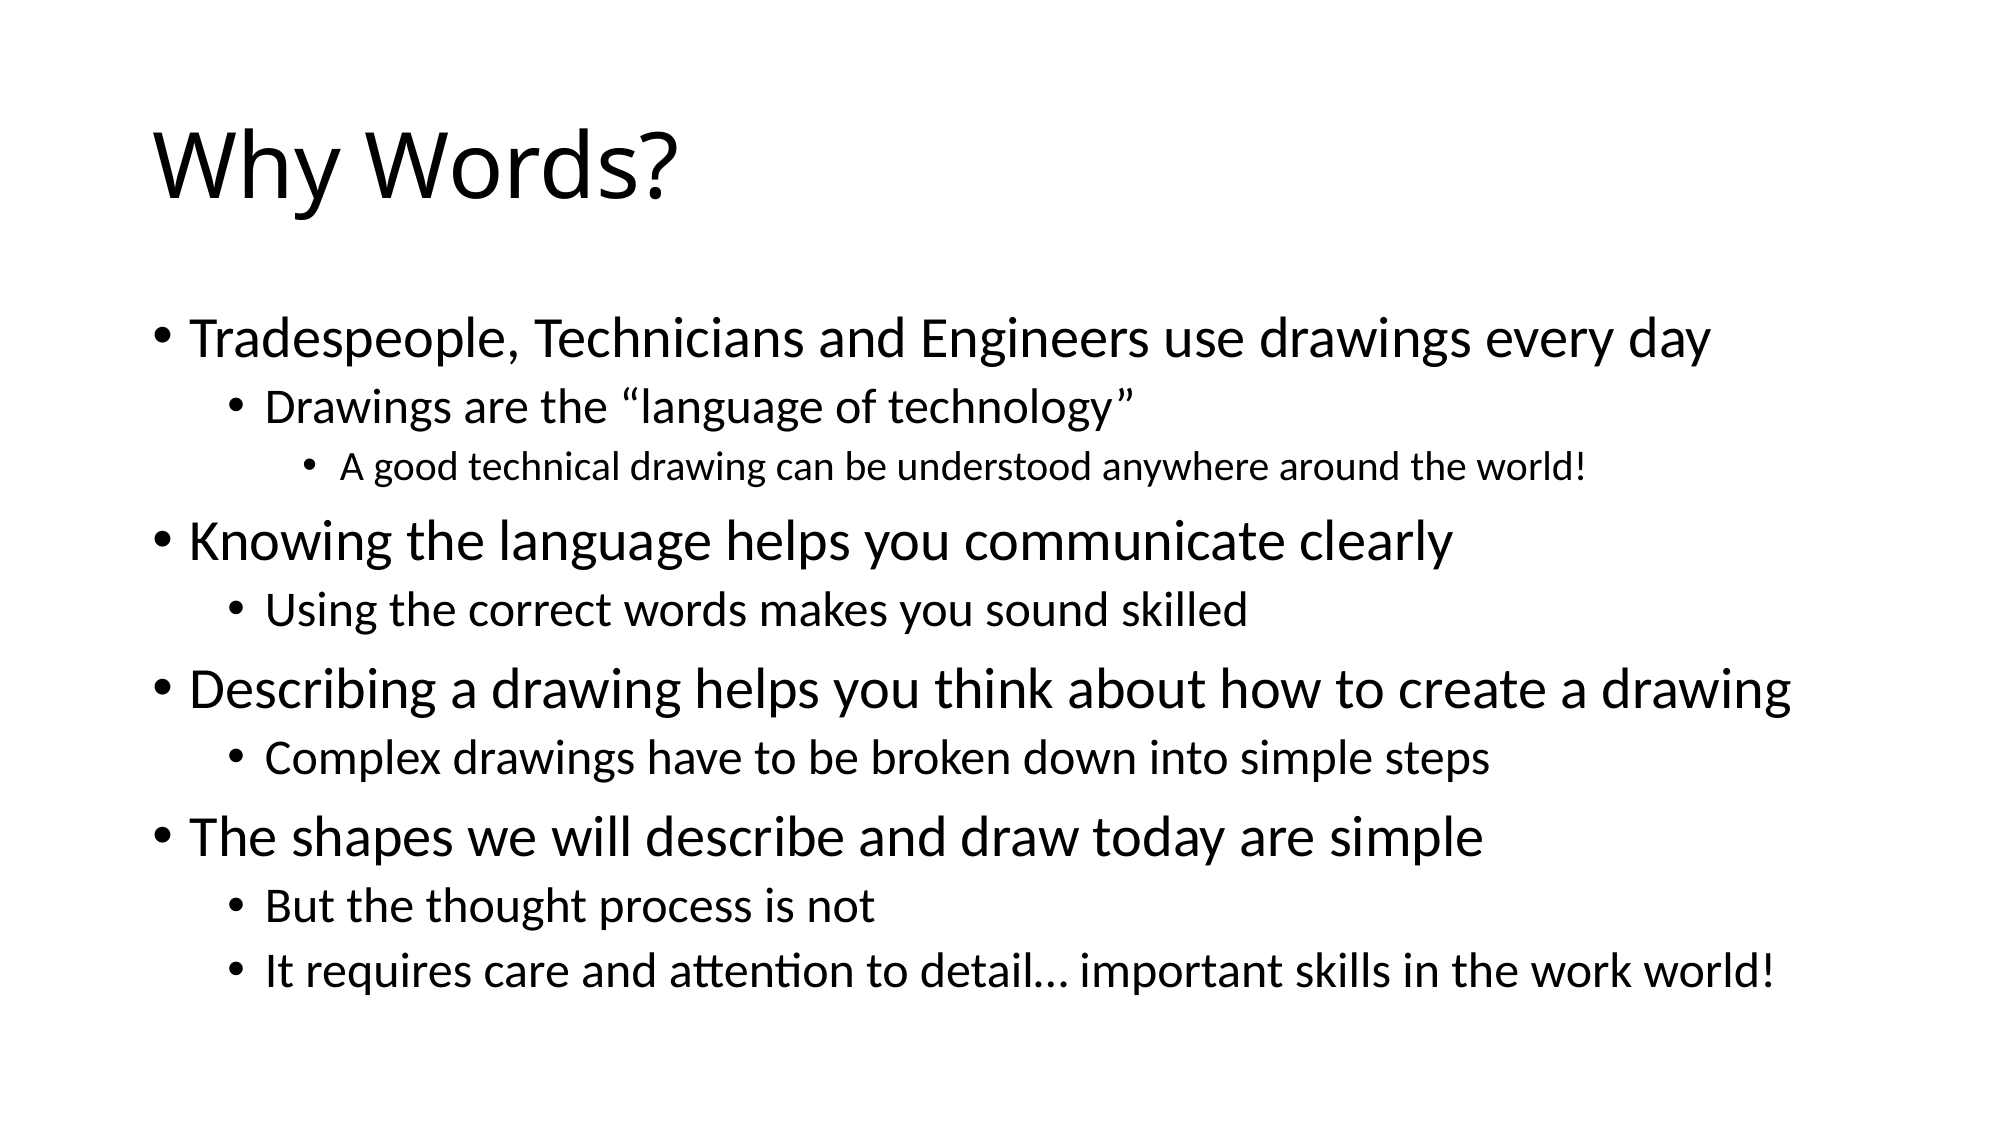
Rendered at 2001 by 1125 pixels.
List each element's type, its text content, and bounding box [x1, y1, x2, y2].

title Why Words? [137, 59, 1863, 278]
list Tradespeople, Technicians and Engineers use drawings every day Drawings are the “language of technology” A good technical drawing can be understood anywhere around the world! Knowing the language helps you communicate clearly Using the correct words makes you sound skilled Describing a drawing helps you think about how to create a drawing Complex drawings have to be broken down into simple steps The shapes we will describe and draw today are simple But the thought process is not It requires care and attention to detail… important skills in the work world! [137, 299, 1863, 1014]
